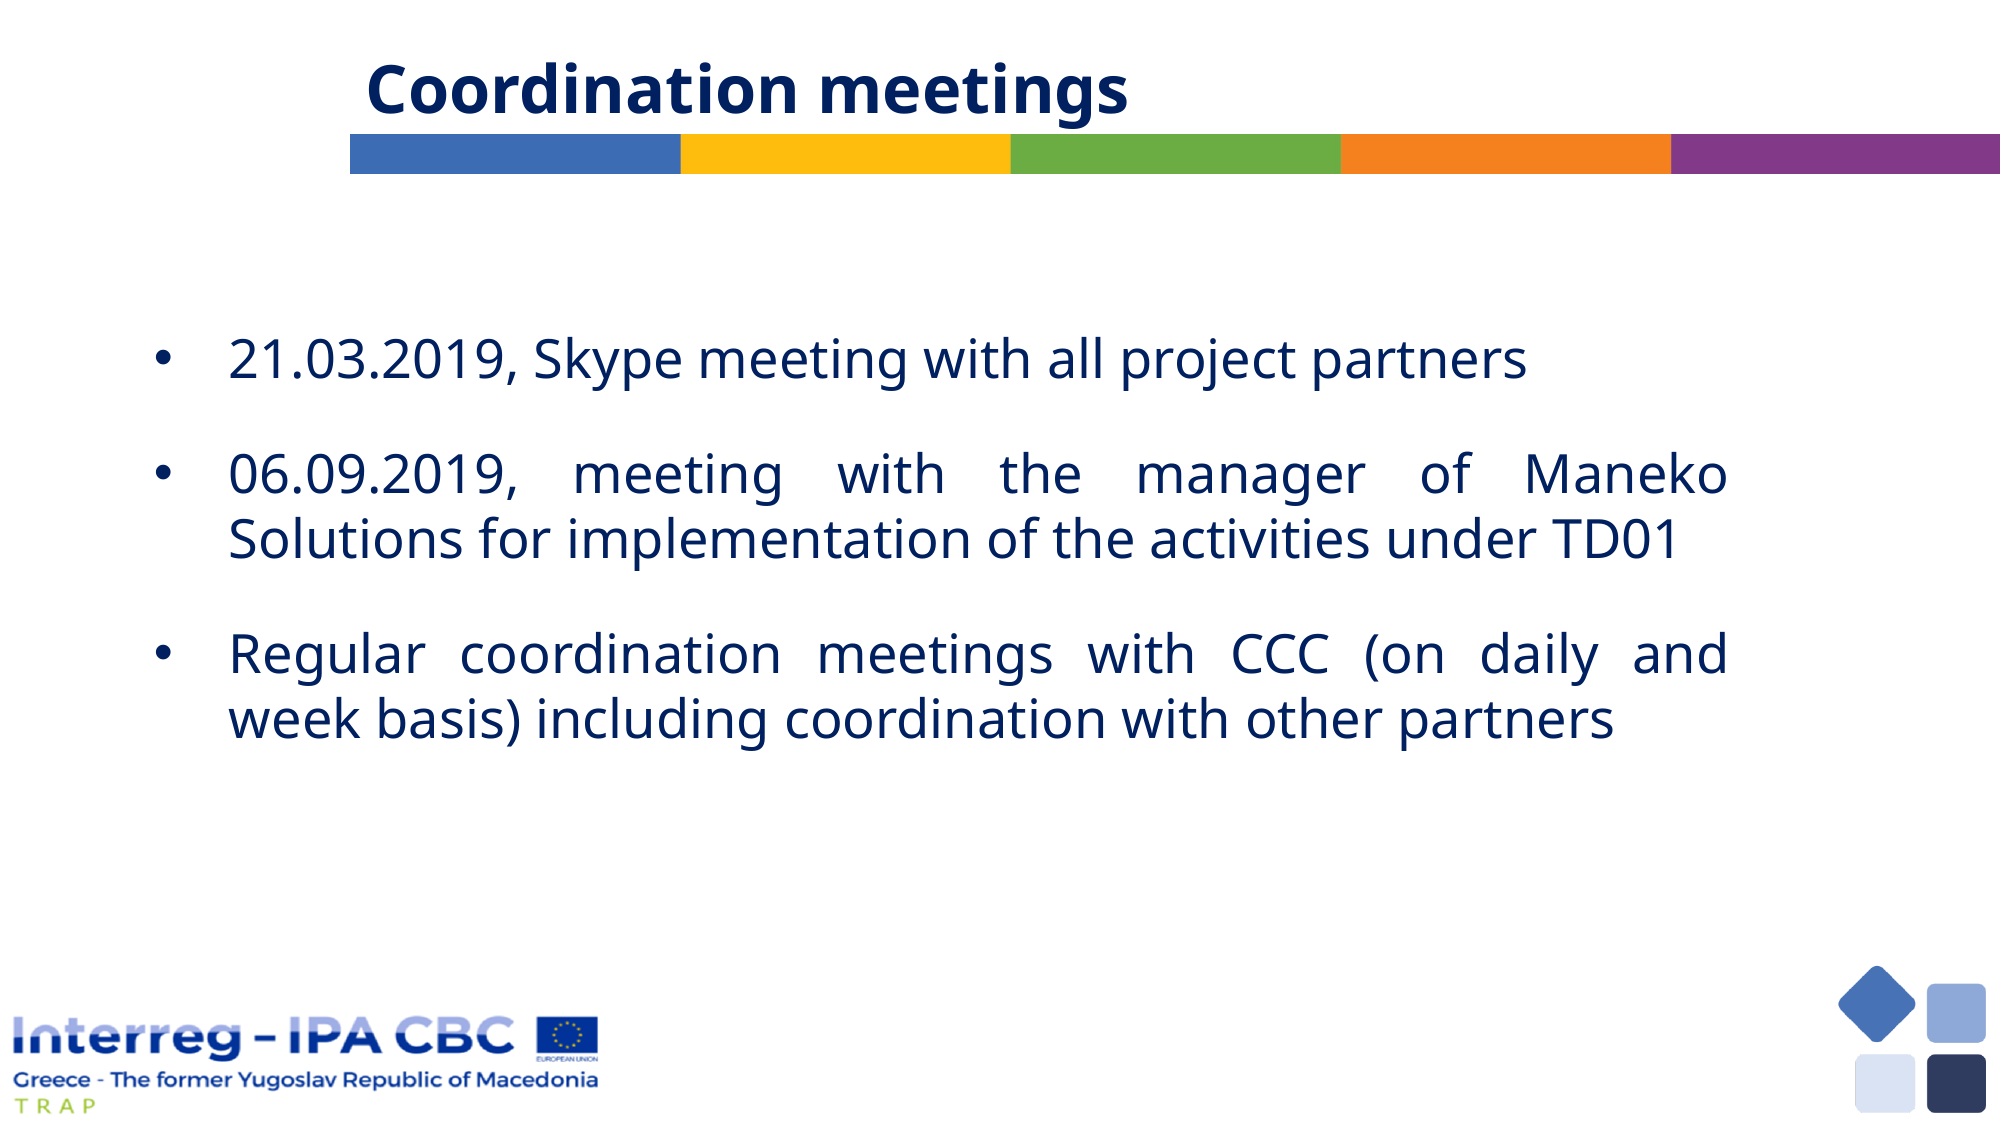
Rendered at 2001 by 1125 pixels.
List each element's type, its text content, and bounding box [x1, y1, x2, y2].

text_box Coordination meetings [350, 39, 2000, 134]
picture [1838, 965, 1986, 1113]
picture [350, 134, 2000, 174]
text_box 21.03.2019, Skype meeting with all project partners 06.09.2019, meeting with the manager of Maneko Solutions for implementation of the activities under TD01 Regular coordination meetings with CCC (on daily and week basis) including coordination with other partners [139, 316, 1746, 854]
picture [0, 1002, 613, 1125]
